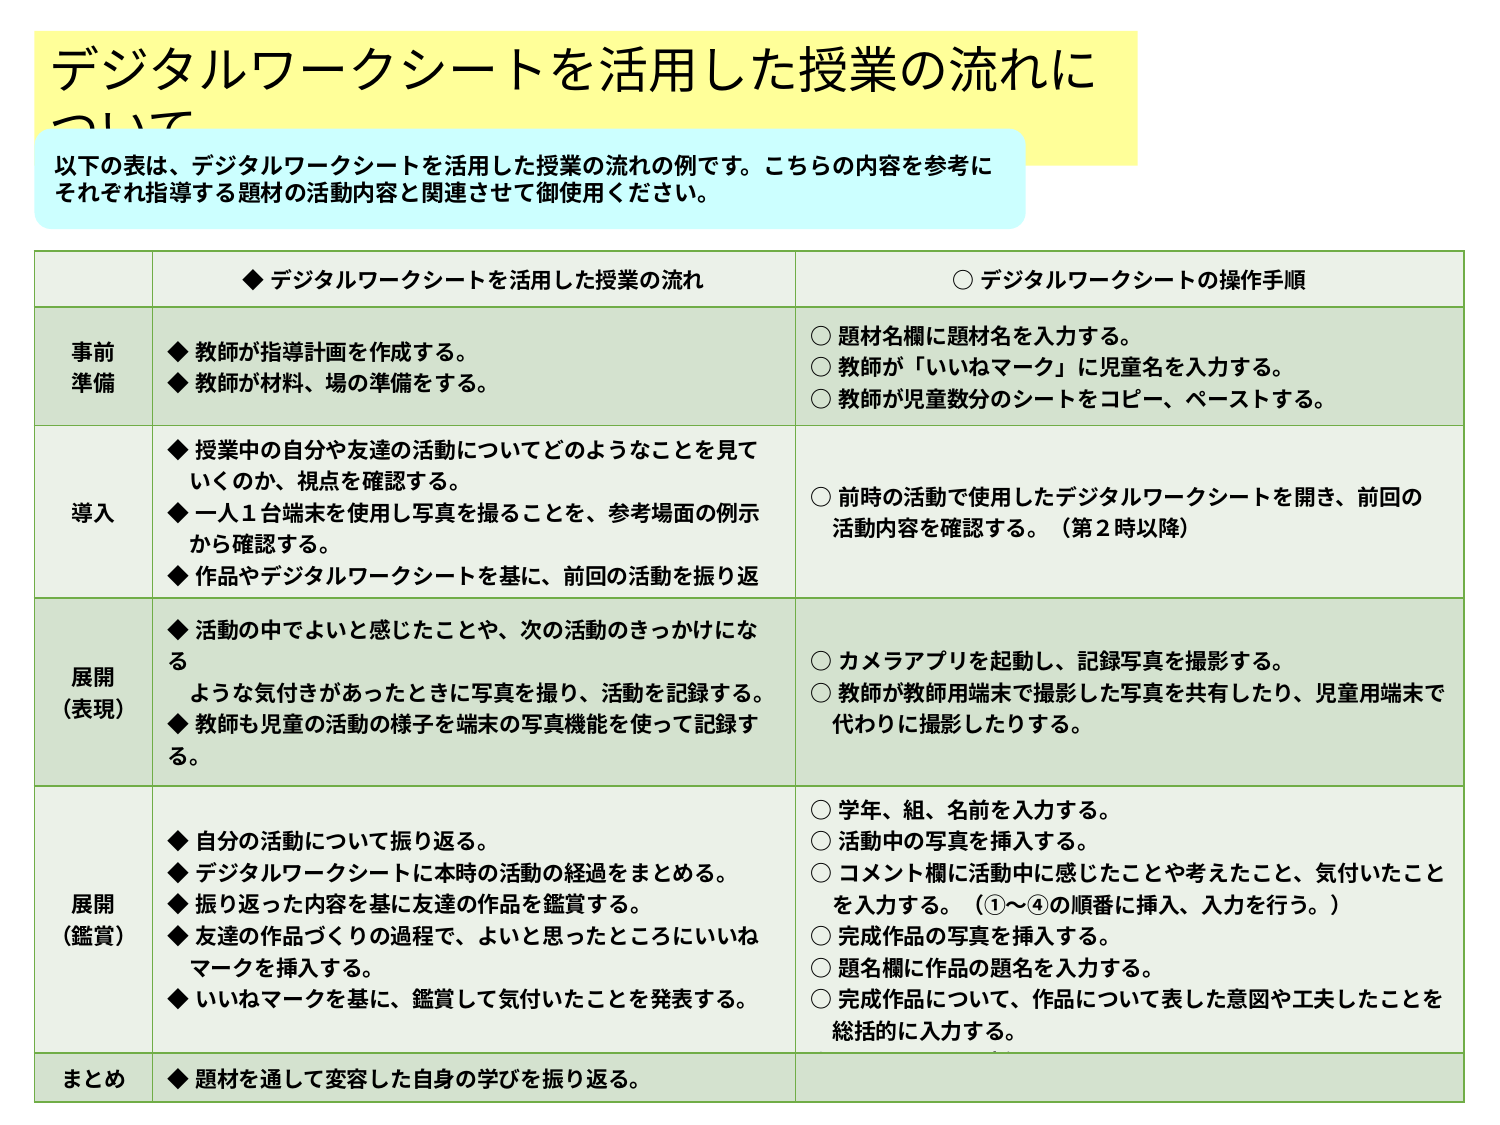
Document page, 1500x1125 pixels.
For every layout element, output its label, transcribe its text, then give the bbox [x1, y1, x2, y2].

text_box デジタルワークシートを活用した授業の流れについて [34, 30, 1138, 166]
table_cell ◆授業中の自分や友達の活動についてどのようなことを見て いくのか、視点を確認する。 ◆一人１台端末を使用し写真を撮ることを、参考場面の例示 から確認する。 ◆作品やデジタルワークシートを基に、前回の活動を振り返る。 （第２時以降） [153, 426, 795, 597]
table_cell まとめ [35, 1054, 152, 1101]
table_cell [796, 1054, 1463, 1101]
table_cell ◆活動の中でよいと感じたことや、次の活動のきっかけになる ような気付きがあったときに写真を撮り、活動を記録する。 ◆教師も児童の活動の様子を端末の写真機能を使って記録する。 [153, 599, 795, 785]
table_cell ◆自分の活動について振り返る。 ◆デジタルワークシートに本時の活動の経過をまとめる。 ◆振り返った内容を基に友達の作品を鑑賞する。 ◆友達の作品づくりの過程で、よいと思ったところにいいね マークを挿入する。 ◆いいねマークを基に、鑑賞して気付いたことを発表する。 [153, 787, 795, 1052]
table_cell ◆題材を通して変容した自身の学びを振り返る。 [153, 1054, 795, 1101]
table_header ◆デジタルワークシートを活用した授業の流れ [153, 252, 795, 306]
table_header ○デジタルワークシートの操作手順 [796, 252, 1463, 306]
table_cell ○カメラアプリを起動し、記録写真を撮影する。 ○教師が教師用端末で撮影した写真を共有したり、児童用端末で 代わりに撮影したりする。 [796, 599, 1463, 785]
table_cell ○題材名欄に題材名を入力する。 ○教師が「いいねマーク」に児童名を入力する。 ○教師が児童数分のシートをコピー、ペーストする。 [796, 308, 1463, 425]
table_cell ○前時の活動で使用したデジタルワークシートを開き、前回の 活動内容を確認する。（第２時以降） [796, 426, 1463, 597]
table_header [35, 252, 152, 306]
table_cell 展開 （鑑賞） [35, 787, 152, 1052]
table_cell 事前 準備 [35, 308, 152, 425]
table_cell 導入 [35, 426, 152, 597]
text_box 以下の表は、デジタルワークシートを活用した授業の流れの例です。こちらの内容を参考に それぞれ指導する題材の活動内容と関連させて御使用ください。 [33, 127, 1027, 231]
table_cell 展開 （表現） [35, 599, 152, 785]
table_cell ◆教師が指導計画を作成する。 ◆教師が材料、場の準備をする。 [153, 308, 795, 425]
table_cell ○学年、組、名前を入力する。 ○活動中の写真を挿入する。 ○コメント欄に活動中に感じたことや考えたこと、気付いたこと を入力する。（①～④の順番に挿入、入力を行う。） ○完成作品の写真を挿入する。 ○題名欄に作品の題名を入力する。 ○完成作品について、作品について表した意図や工夫したことを 総括的に入力する。 ○いいねマークを挿入する。 [796, 787, 1463, 1052]
